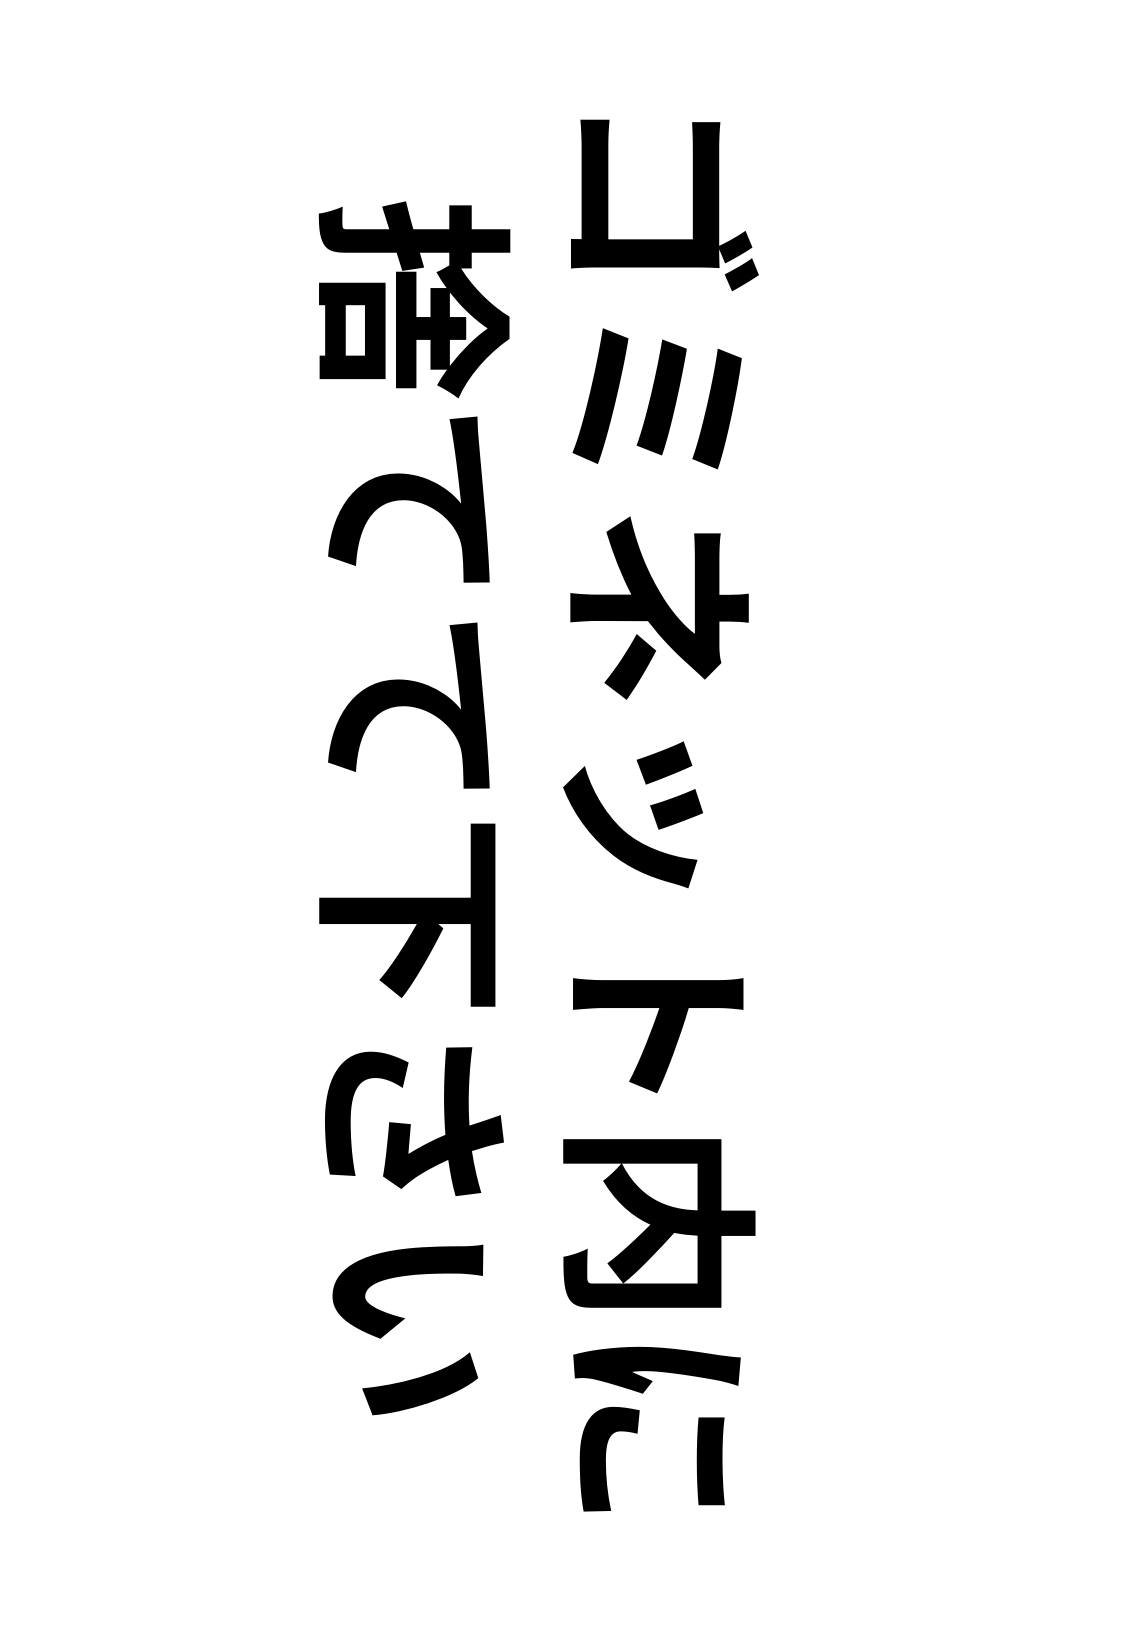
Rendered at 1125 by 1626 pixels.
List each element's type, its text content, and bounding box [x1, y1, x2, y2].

text_box ゴミネット内に 捨てて下さい [289, 0, 815, 1625]
